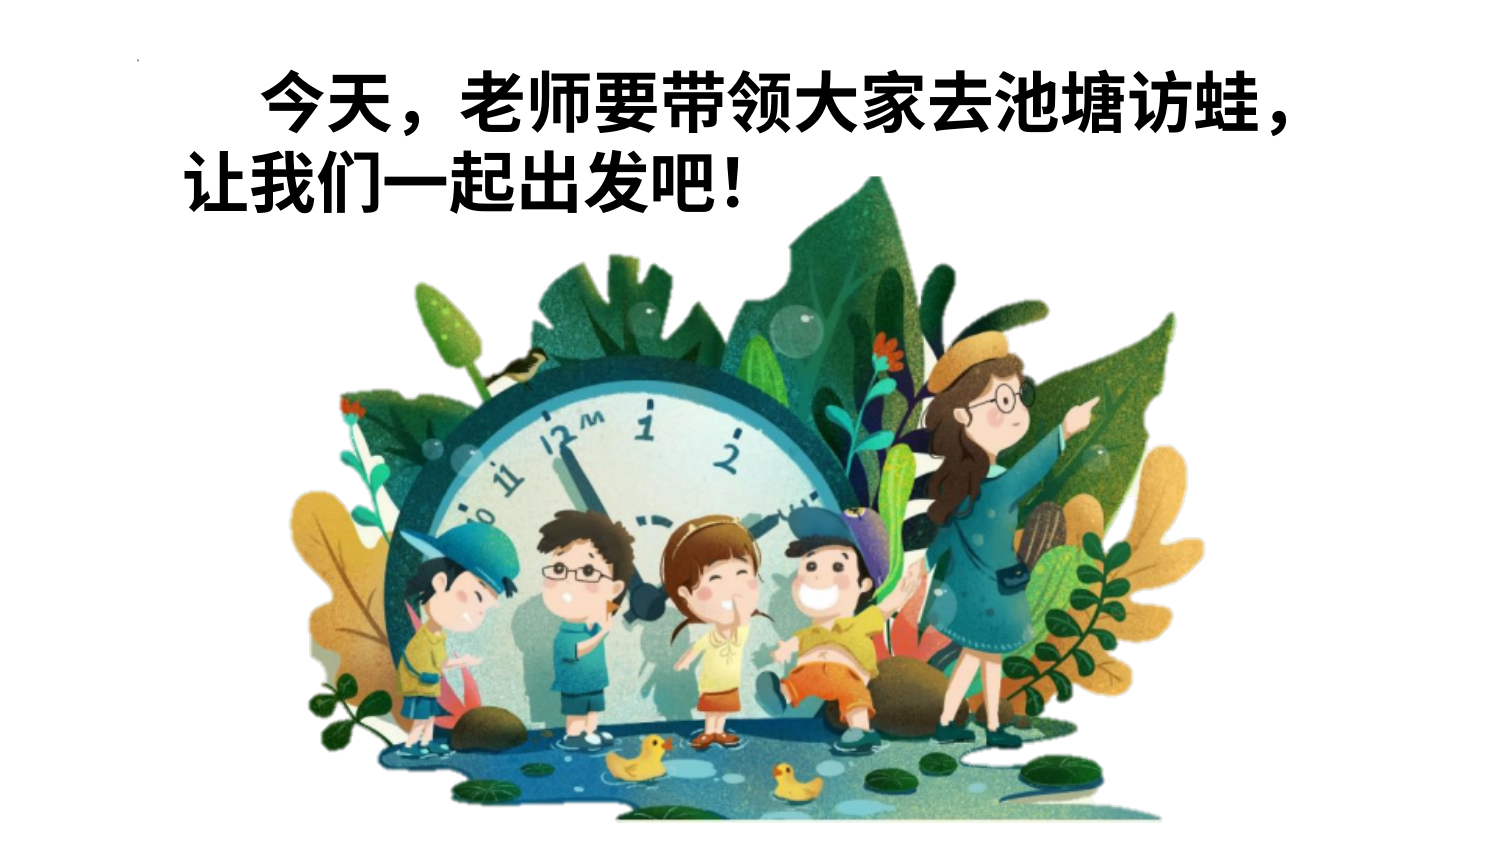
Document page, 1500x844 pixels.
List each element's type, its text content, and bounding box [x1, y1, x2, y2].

text_box 今天，老师要带领大家去池塘访蛙， 让我们一起出发吧！ [168, 53, 1409, 229]
picture [182, 158, 1368, 823]
